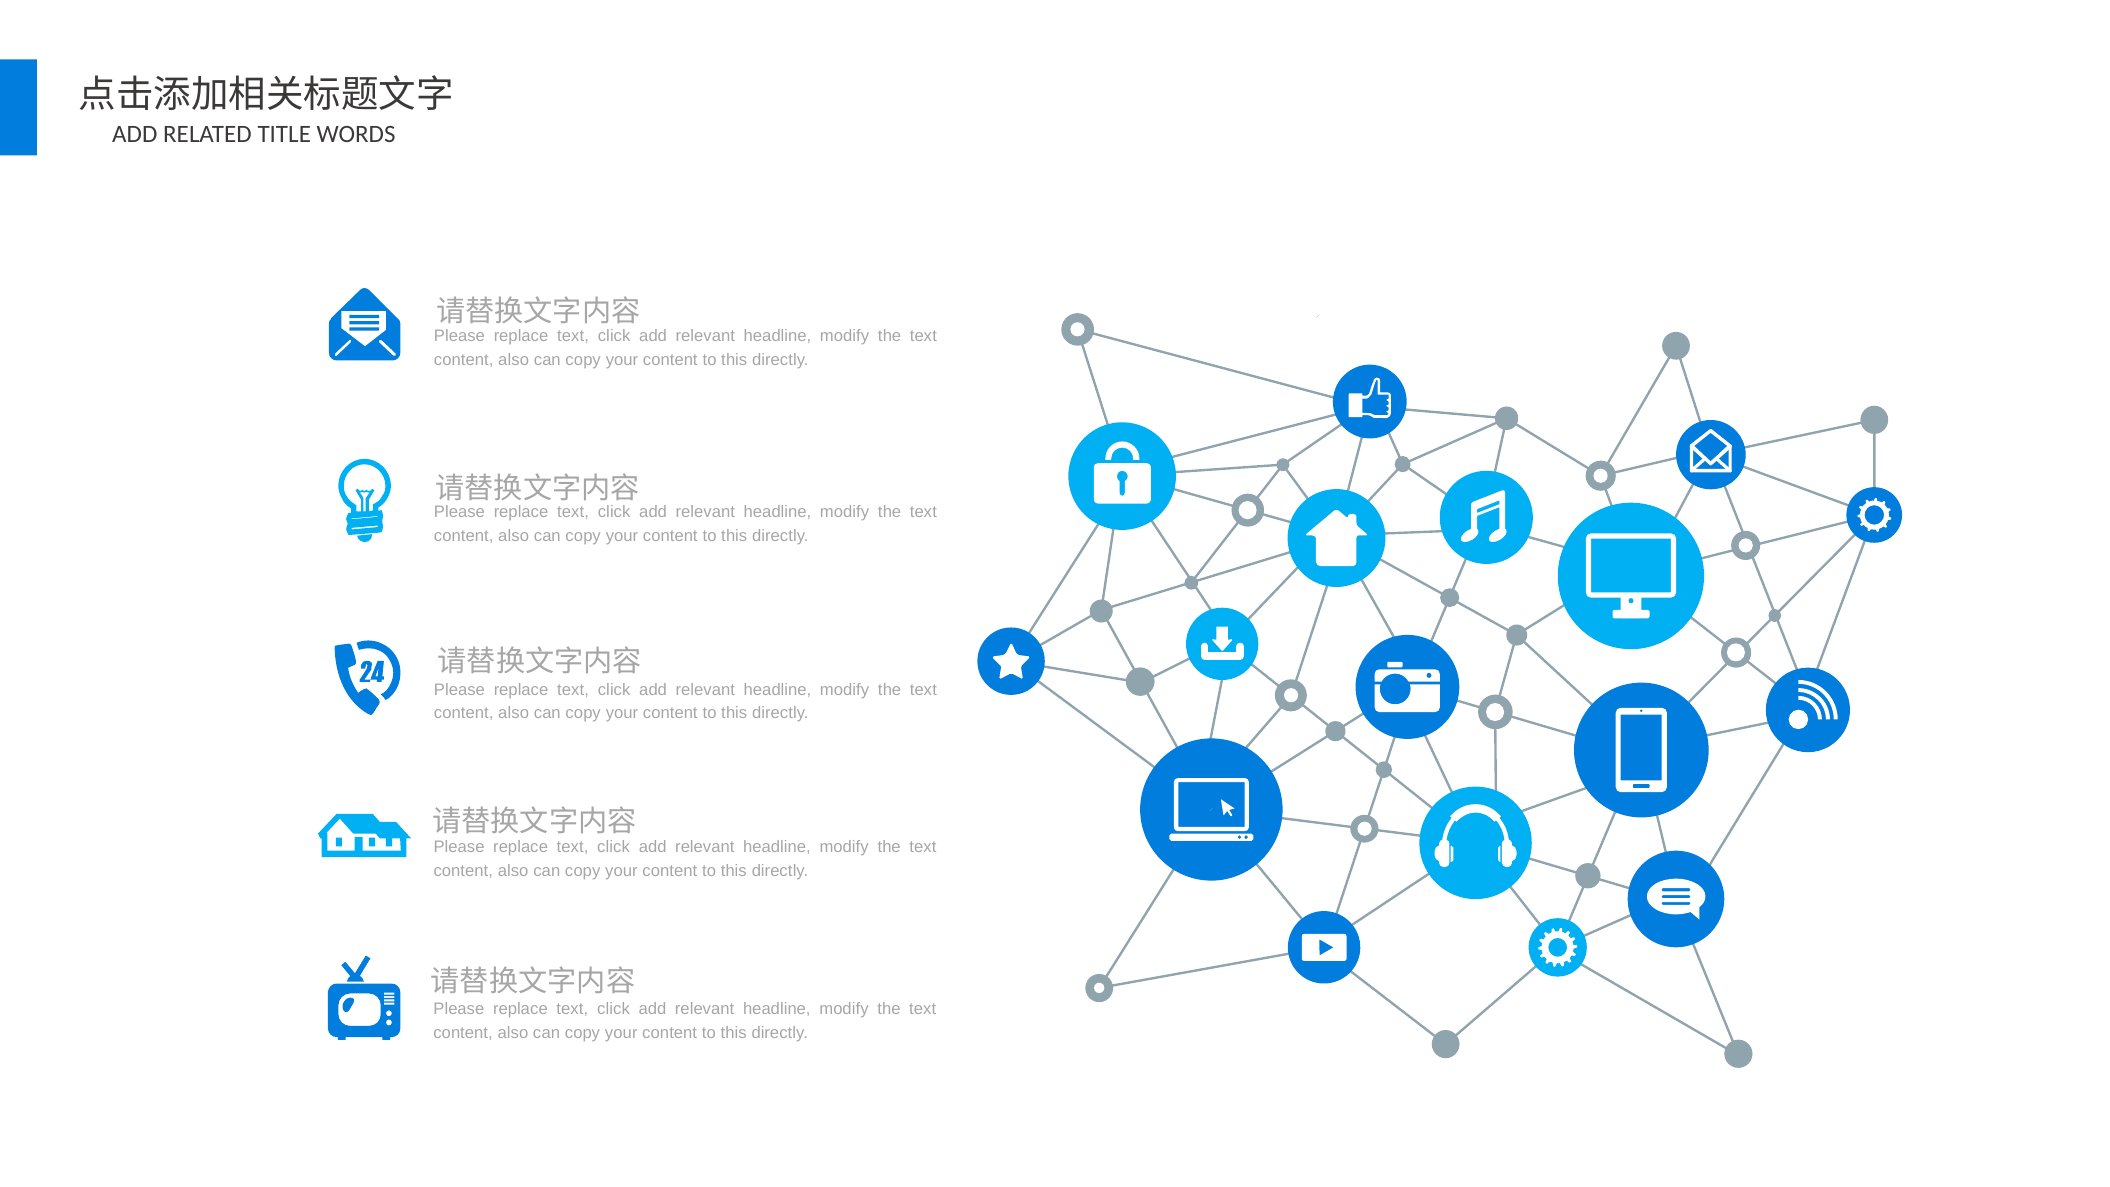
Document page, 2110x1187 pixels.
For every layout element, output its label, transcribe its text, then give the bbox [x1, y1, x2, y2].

text_box [328, 288, 401, 361]
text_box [419, 455, 953, 554]
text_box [977, 313, 1903, 1068]
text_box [419, 628, 953, 731]
text_box [341, 955, 371, 982]
text_box [318, 813, 412, 858]
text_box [414, 948, 953, 1051]
text_box [327, 983, 401, 1040]
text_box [416, 787, 953, 889]
text_box ADD RELATED TITLE WORDS [96, 109, 413, 156]
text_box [419, 277, 953, 377]
text_box 点击添加相关标题文字 [62, 61, 470, 123]
text_box [338, 458, 391, 543]
text_box [356, 640, 401, 700]
text_box [334, 643, 380, 716]
